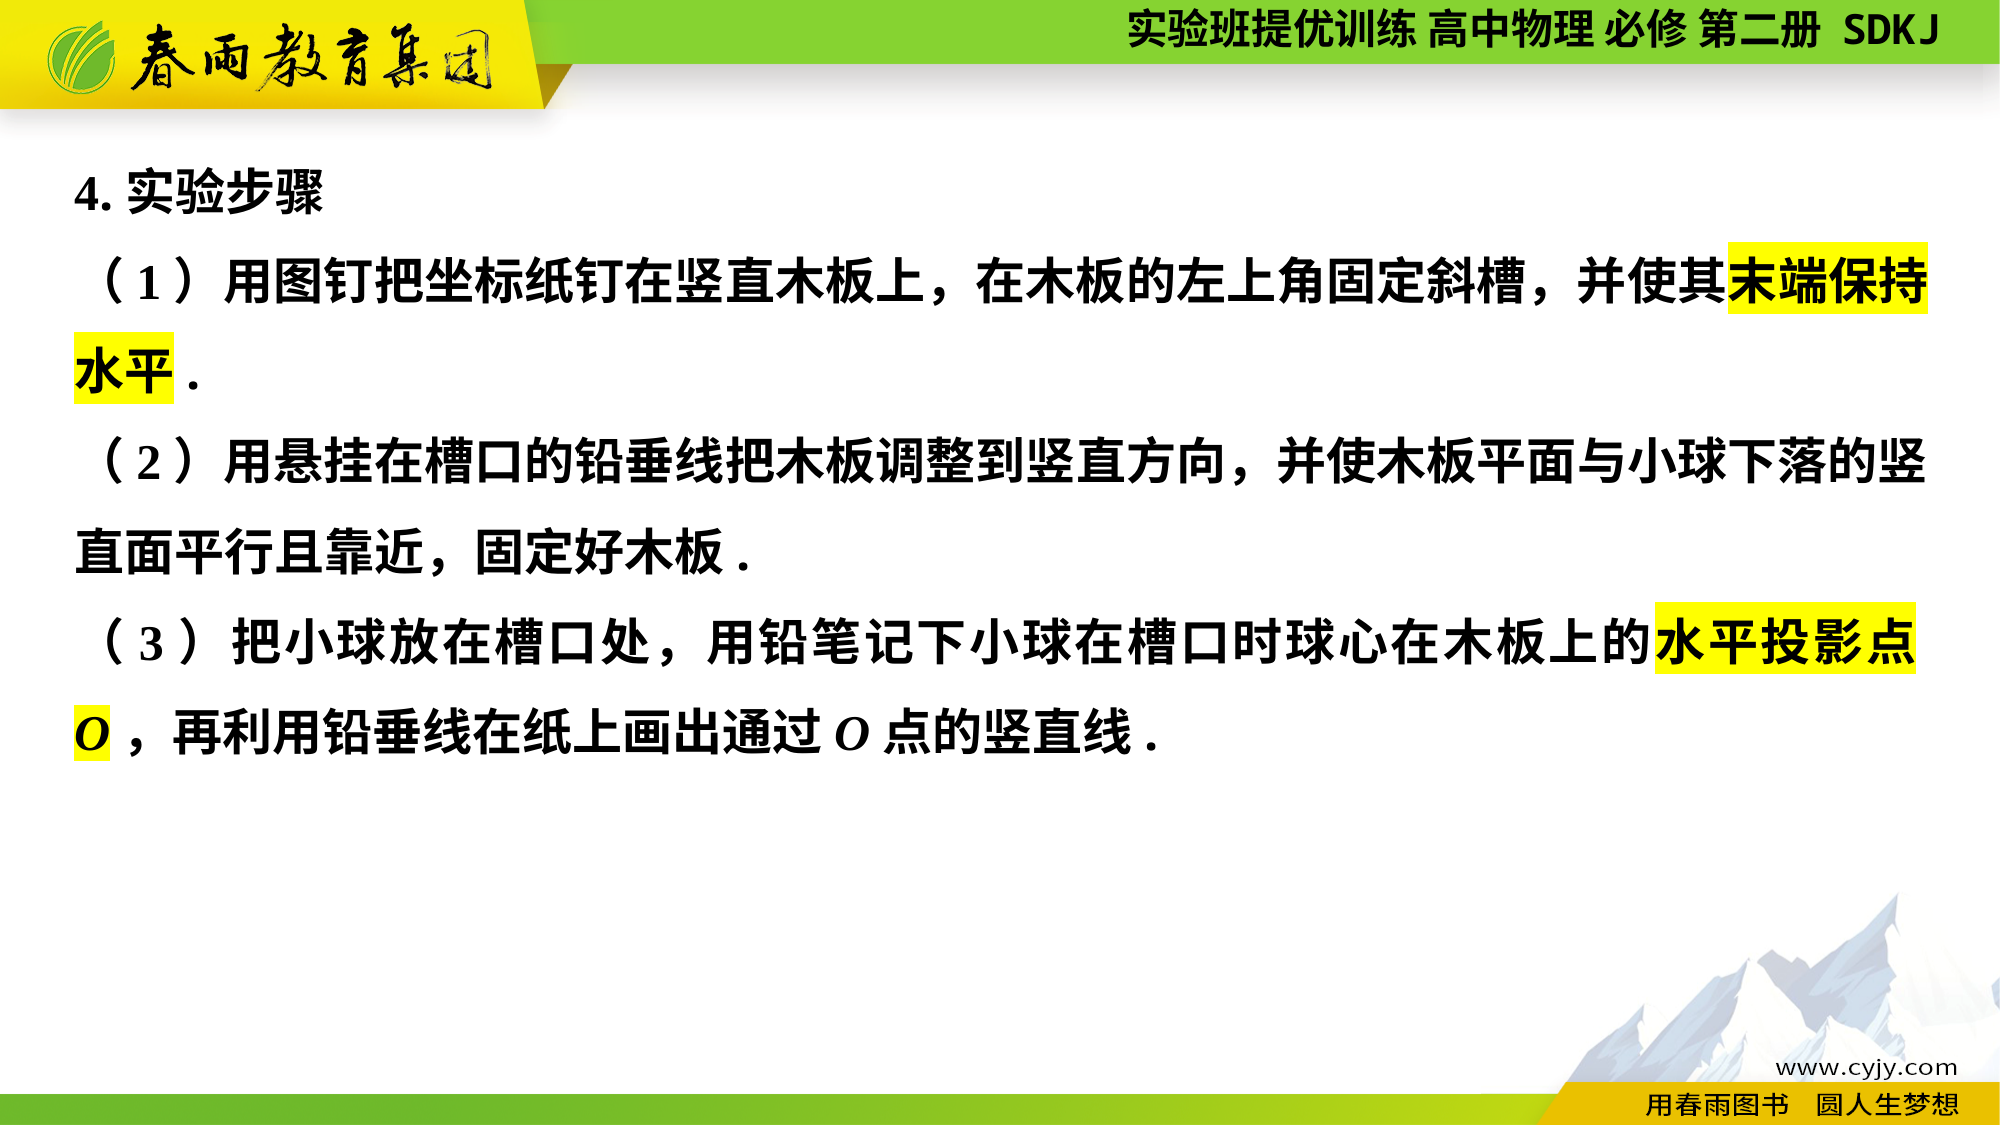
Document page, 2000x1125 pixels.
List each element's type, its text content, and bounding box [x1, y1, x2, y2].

list 4.实验步骤 （1）用图钉把坐标纸钉在竖直木板上，在木板的左上角固定斜槽，并使其末端保持水平. （2）用悬挂在槽口的铅垂线把木板调整到竖直方向，并使木板平面与小球下落的竖直面平行且靠近，固定好木板. （3）把小球放在槽口处，用铅笔记下小球在槽口时球心在木板上的水平投影点O，再利用铅垂线在纸上画出通过O点的竖直线. [59, 122, 1944, 763]
picture [0, 0, 2000, 1125]
